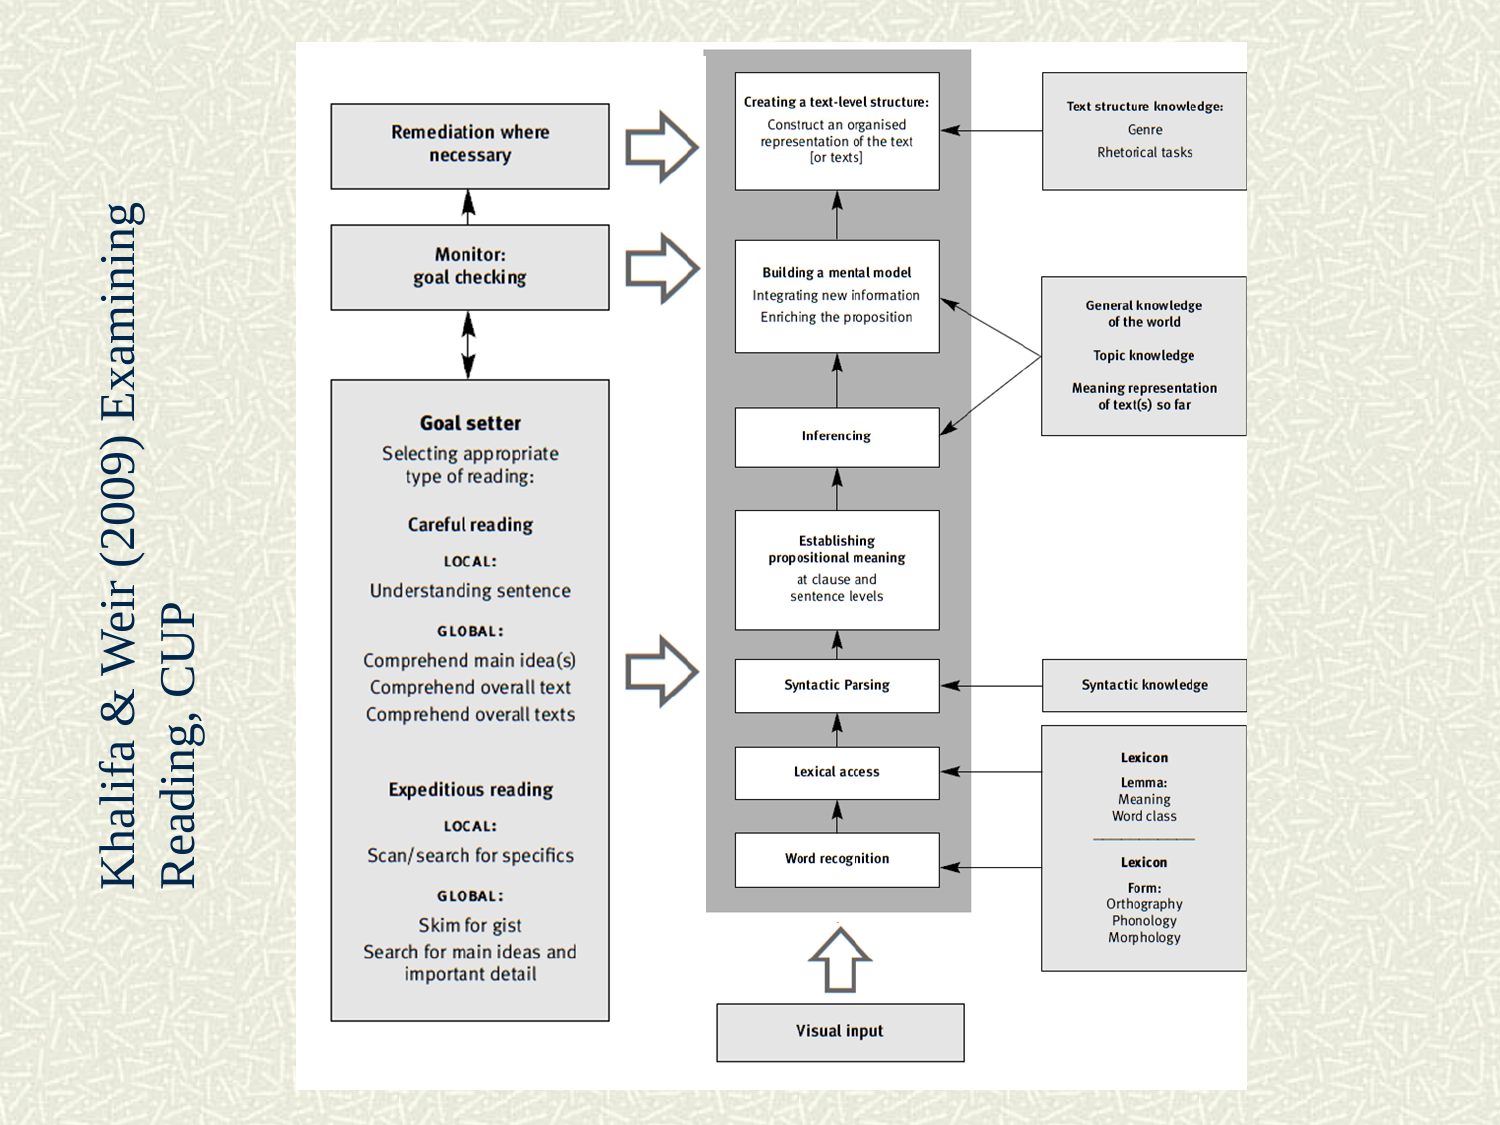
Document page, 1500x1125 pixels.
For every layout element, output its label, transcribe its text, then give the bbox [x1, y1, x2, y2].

picture [0, 0, 1500, 1125]
text_box Khalifa & Weir (2009) Examining Reading, CUP [76, 184, 229, 905]
